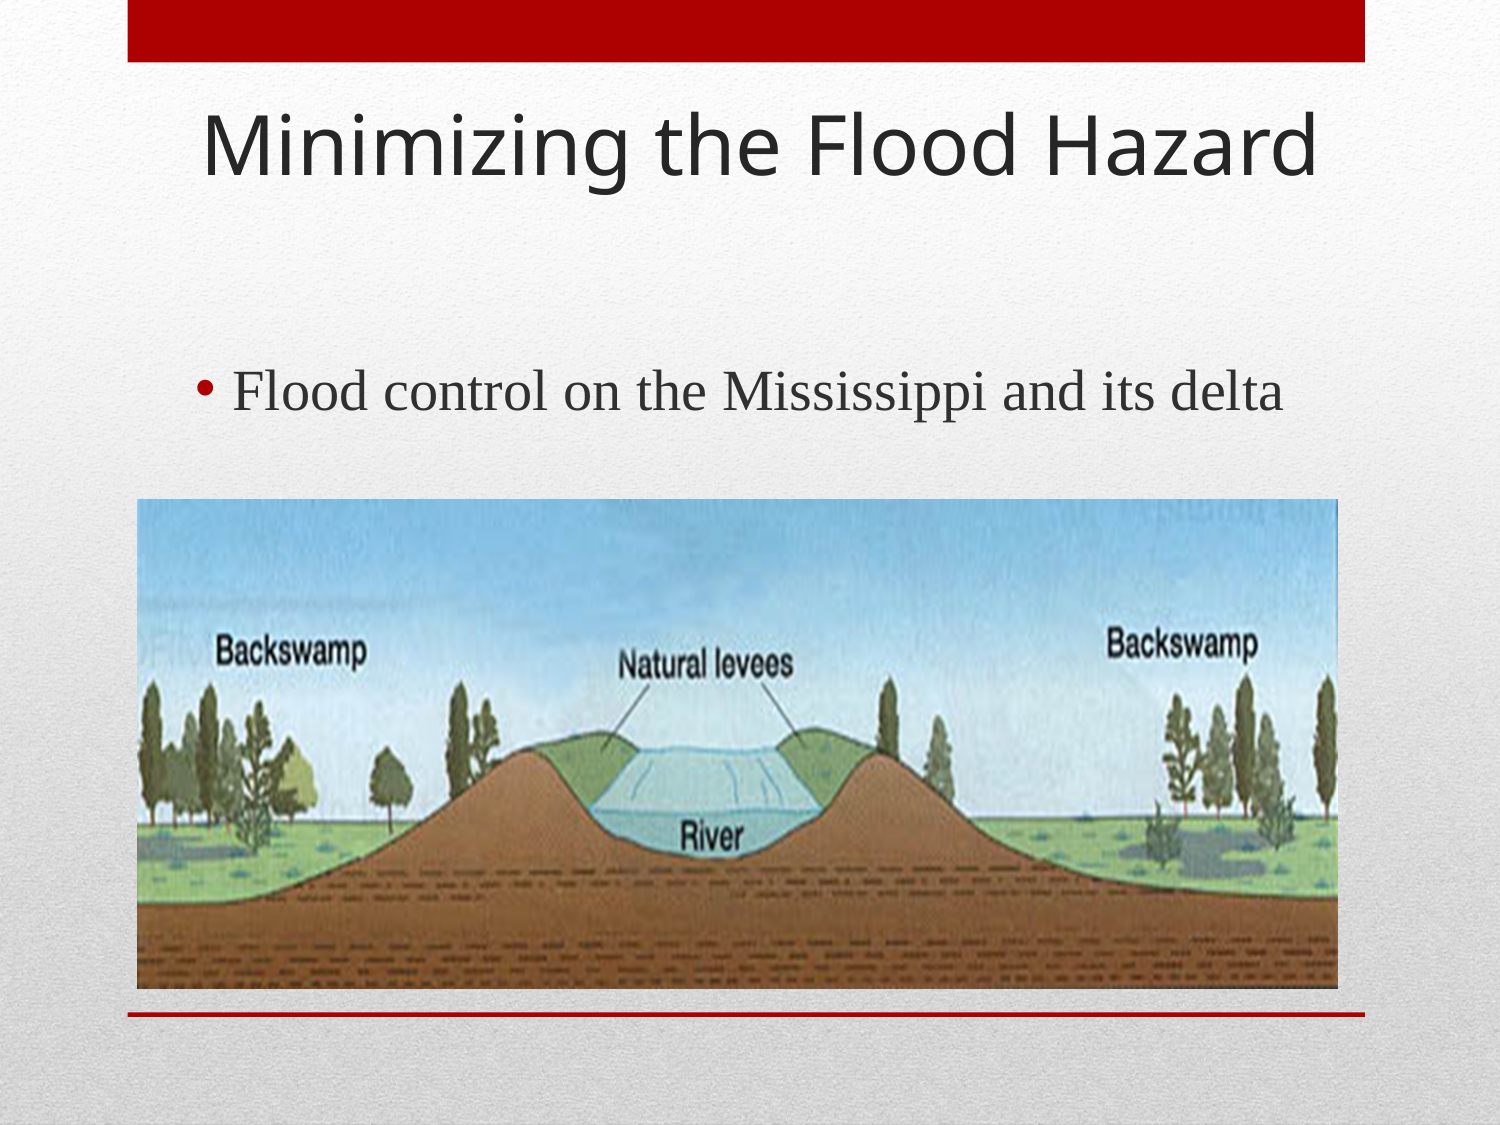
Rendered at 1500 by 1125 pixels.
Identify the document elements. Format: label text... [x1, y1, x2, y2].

list Flood control on the Mississippi and its delta [75, 237, 1413, 538]
picture [136, 499, 1339, 990]
title Minimizing the Flood Hazard [62, 0, 1460, 200]
